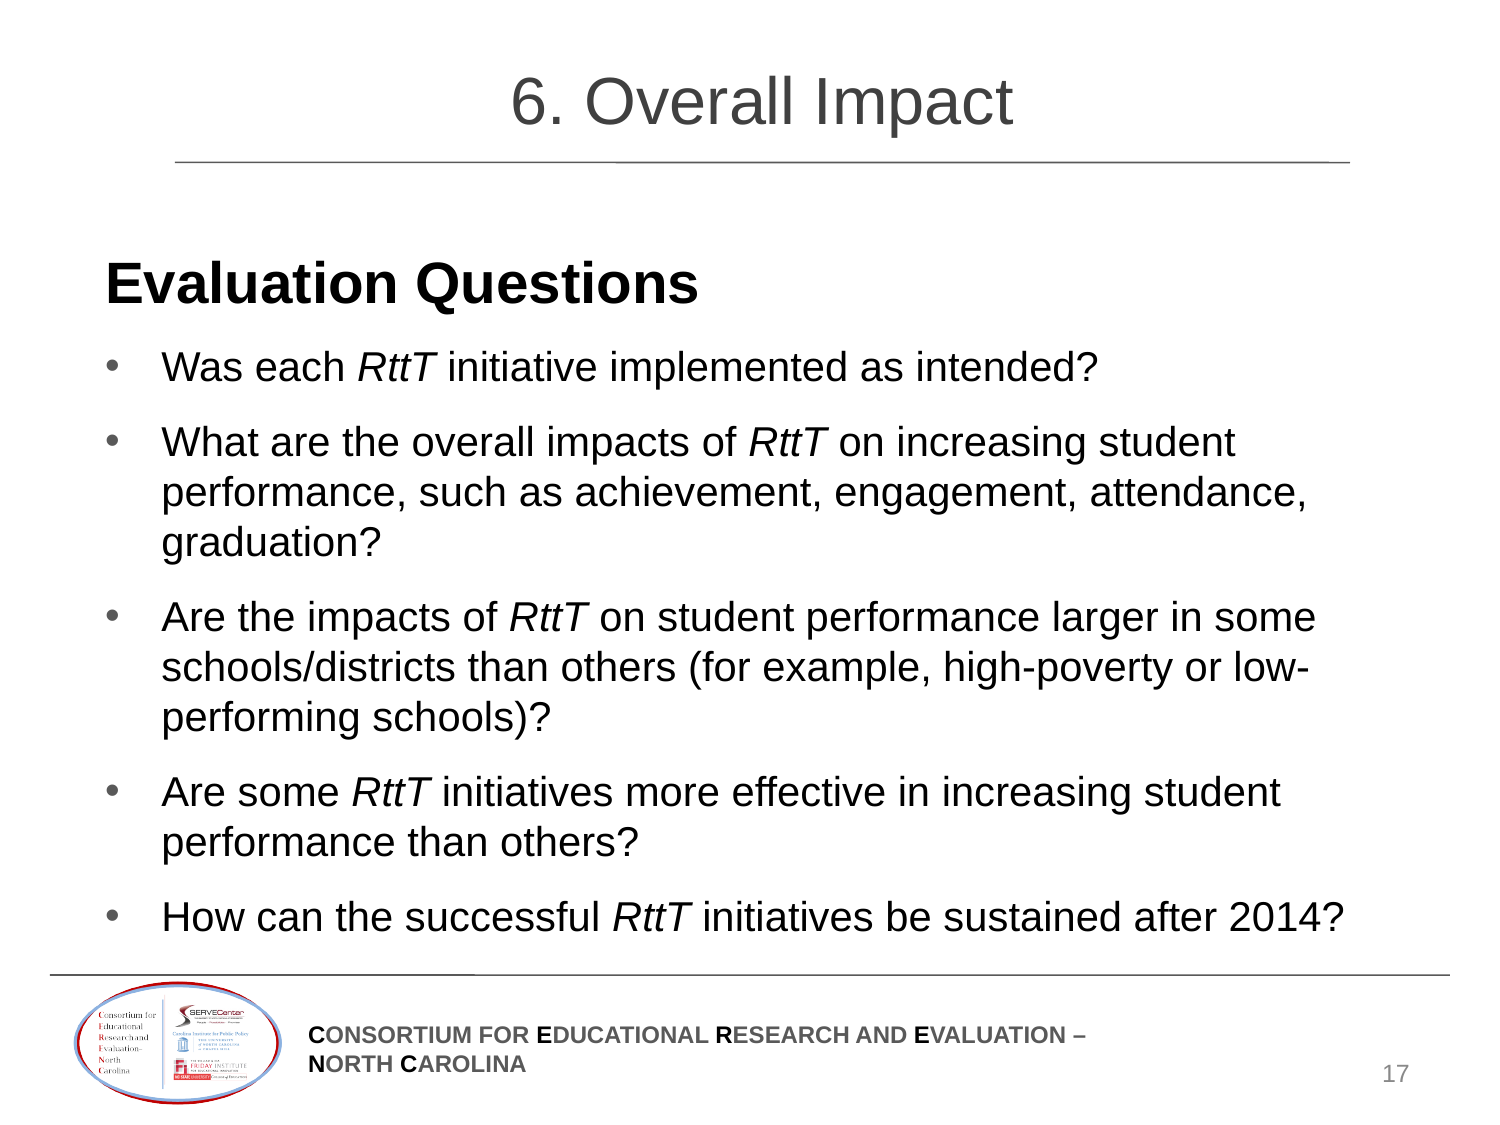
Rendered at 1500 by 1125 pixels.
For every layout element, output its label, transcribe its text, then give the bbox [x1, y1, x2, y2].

picture [72, 981, 283, 1105]
list Evaluation Questions Was each RttT initiative implemented as intended? What are the overall impacts of RttT on increasing student performance, such as achievement, engagement, attendance, graduation? Are the impacts of RttT on student performance larger in some schools/districts than others (for example, high-poverty or low-performing schools)? Are some RttT initiatives more effective in increasing student performance than others? How can the successful RttT initiatives be sustained after 2014? [89, 237, 1403, 967]
title 6. Overall Impact [174, 44, 1351, 151]
slide_number 17 [1268, 1042, 1425, 1103]
